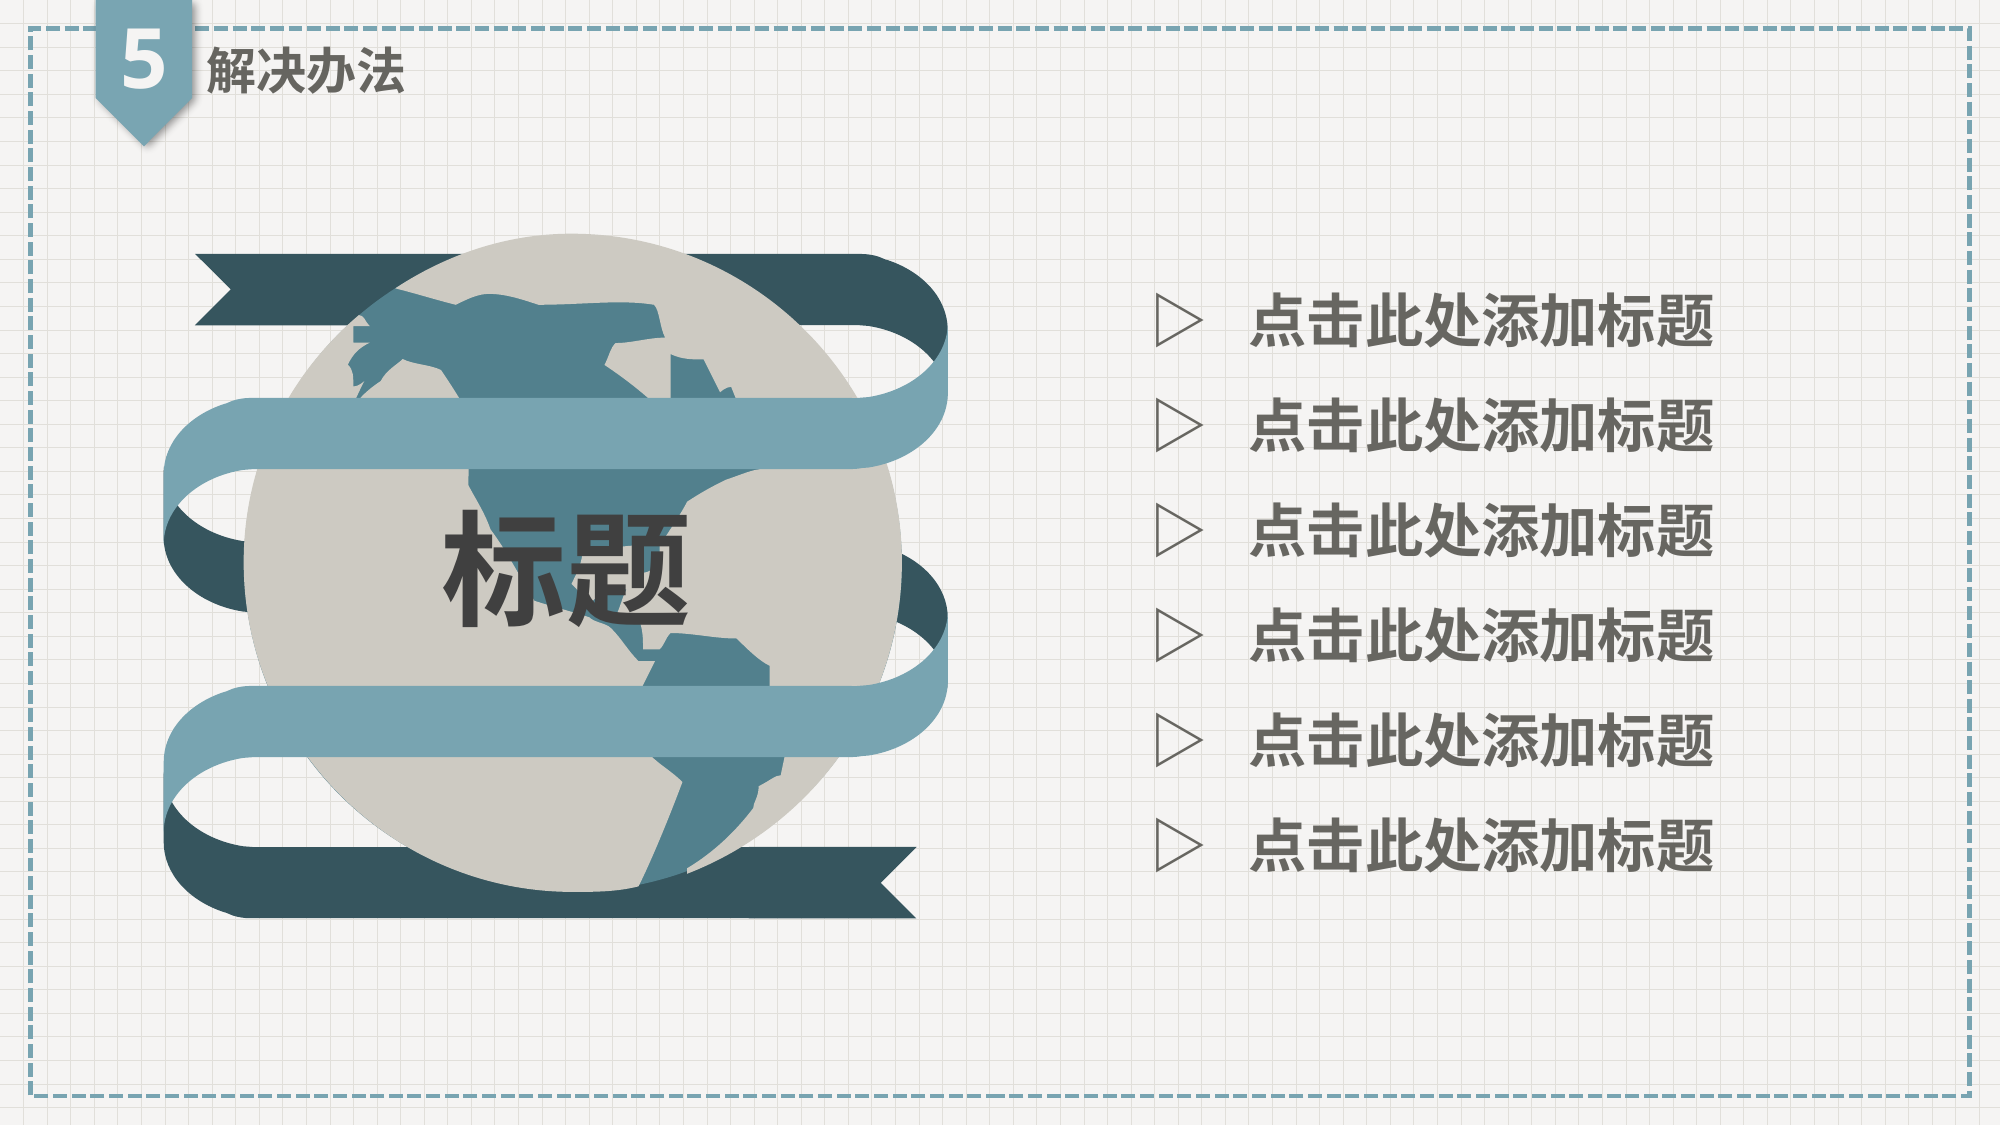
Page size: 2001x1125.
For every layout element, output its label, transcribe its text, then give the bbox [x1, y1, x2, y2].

text_box [902, 610, 949, 747]
text_box [162, 685, 243, 833]
text_box ▷ 点击此处添加标题 ▷ 点击此处添加标题 ▷ 点击此处添加标题 ▷ 点击此处添加标题 ▷ 点击此处添加标题 ▷ 点击此处添加标题 [1135, 241, 1730, 887]
list 解决办法 [192, 35, 883, 112]
text_box [162, 397, 243, 545]
text_box [902, 322, 949, 459]
text_box [902, 552, 949, 649]
text_box [163, 506, 243, 613]
text_box [192, 252, 243, 327]
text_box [243, 233, 902, 892]
list 5 [95, 0, 193, 123]
text_box [162, 803, 919, 920]
text_box [902, 845, 920, 864]
text_box [902, 264, 949, 361]
